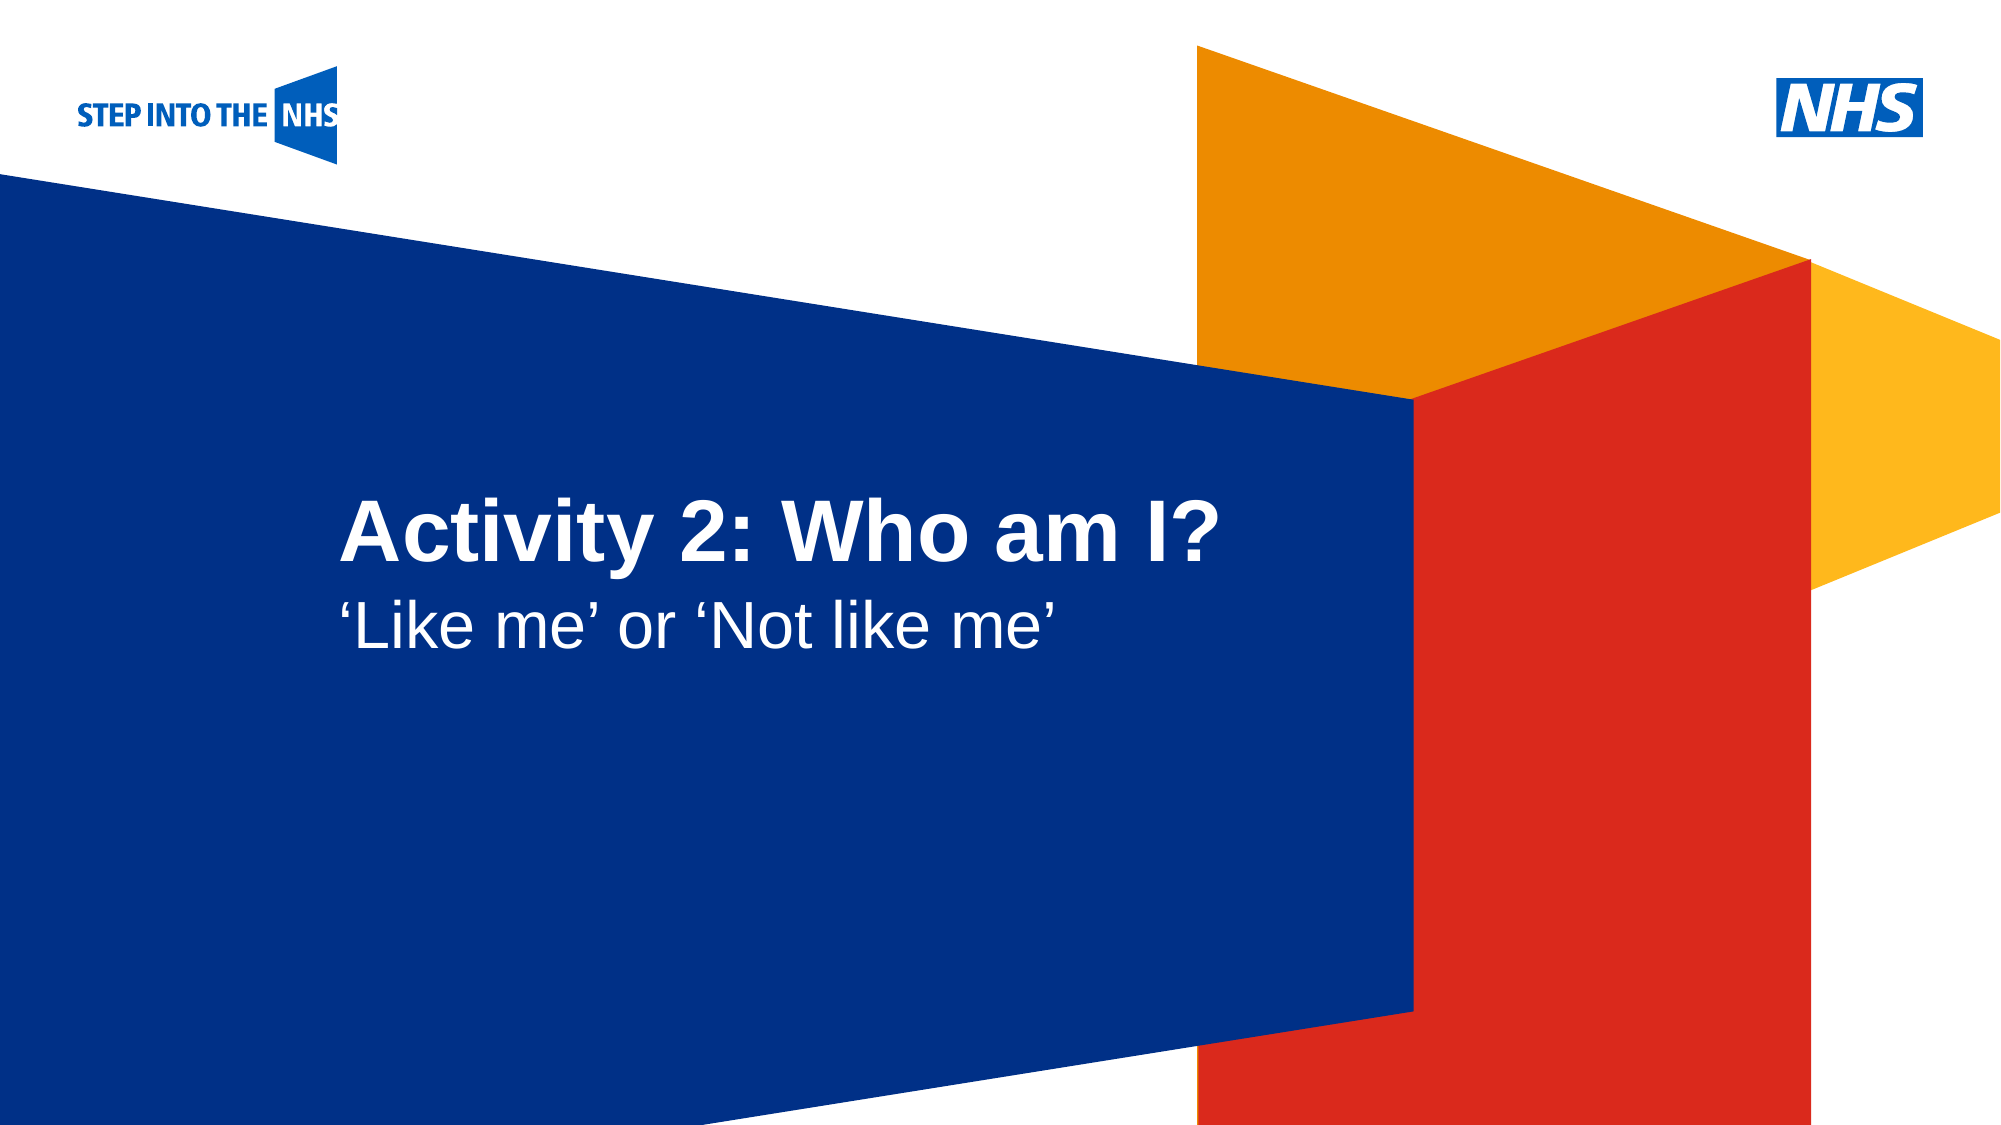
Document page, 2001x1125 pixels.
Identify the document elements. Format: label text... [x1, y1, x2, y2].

list Activity 2: Who am I? ‘Like me’ or ‘Not like me’ [338, 486, 1346, 787]
